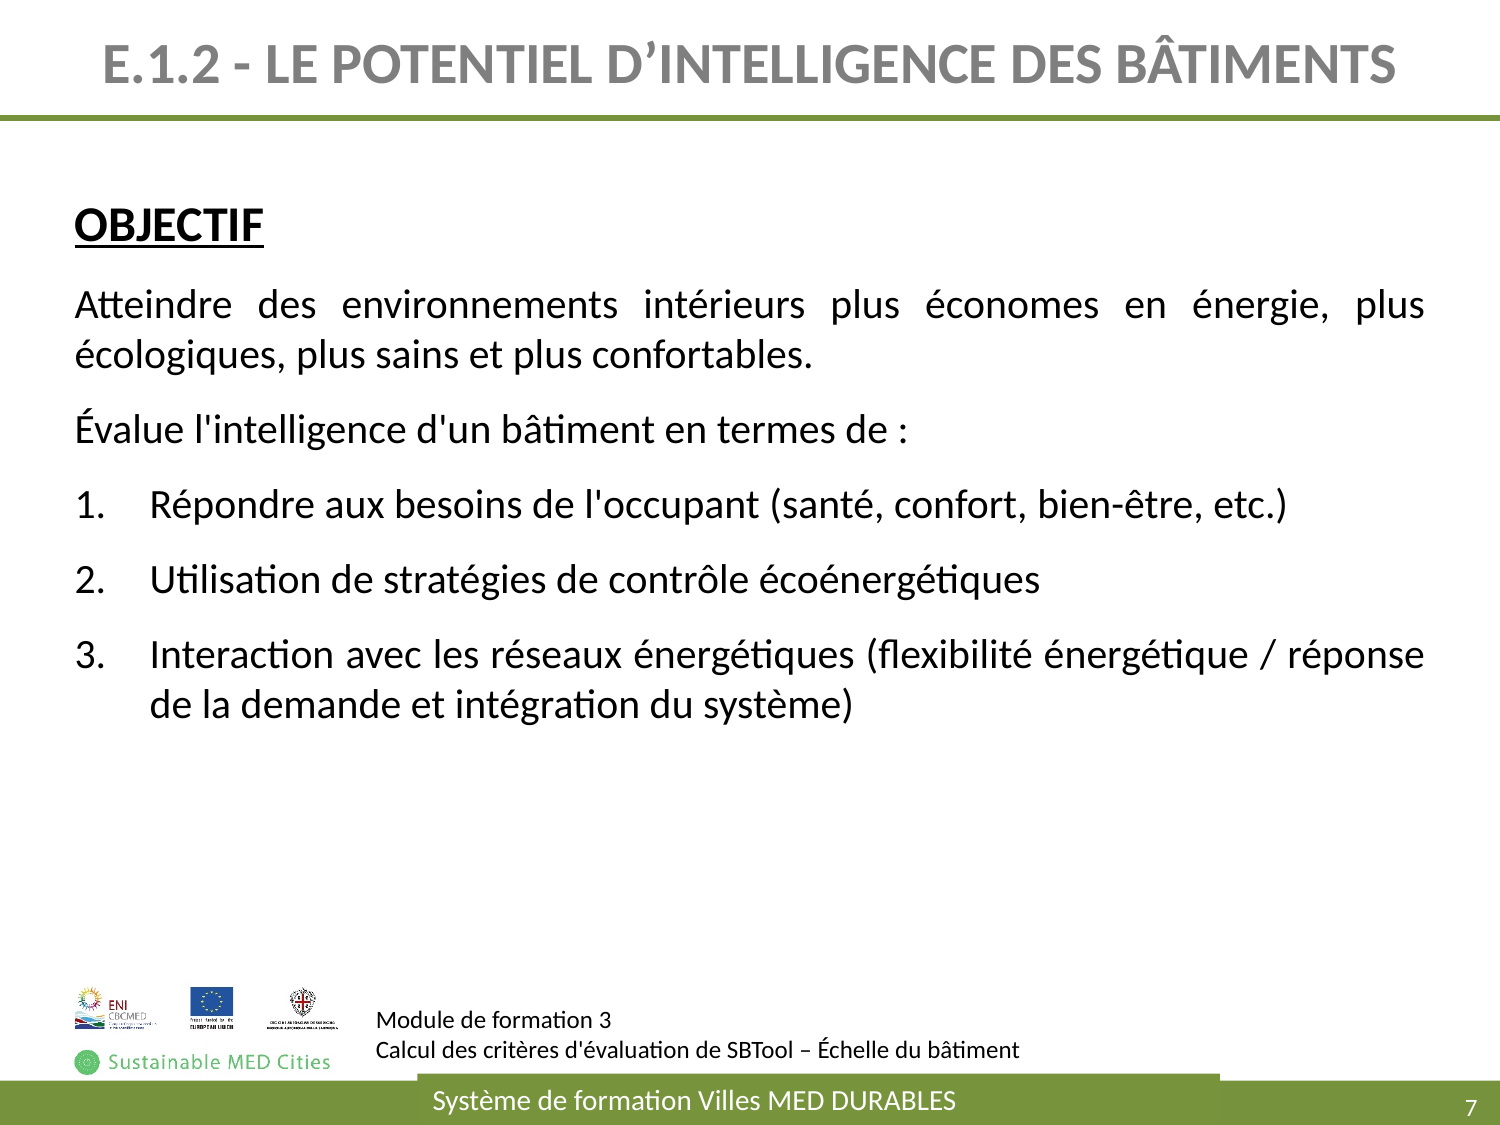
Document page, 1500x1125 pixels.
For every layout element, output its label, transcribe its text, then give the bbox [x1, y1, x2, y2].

text_box Système de formation Villes MED DURABLES [417, 1073, 1220, 1124]
text_box Module de formation 3 Calcul des critères d'évaluation de SBTool – Échelle du bâtiment [360, 996, 1301, 1072]
title E.1.2 - LE POTENTIEL D’INTELLIGENCE DES BÂTIMENTS [0, 0, 1500, 121]
slide_number 7 [1142, 1076, 1493, 1125]
picture [62, 978, 356, 1080]
list OBJECTIF Atteindre des environnements intérieurs plus économes en énergie, plus écologiques, plus sains et plus confortables. Évalue l'intelligence d'un bâtiment en termes de : Répondre aux besoins de l'occupant (santé, confort, bien-être, etc.) Utilisation de stratégies de contrôle écoénergétiques Interaction avec les réseaux énergétiques (flexibilité énergétique / réponse de la demande et intégration du système) [59, 184, 1441, 920]
